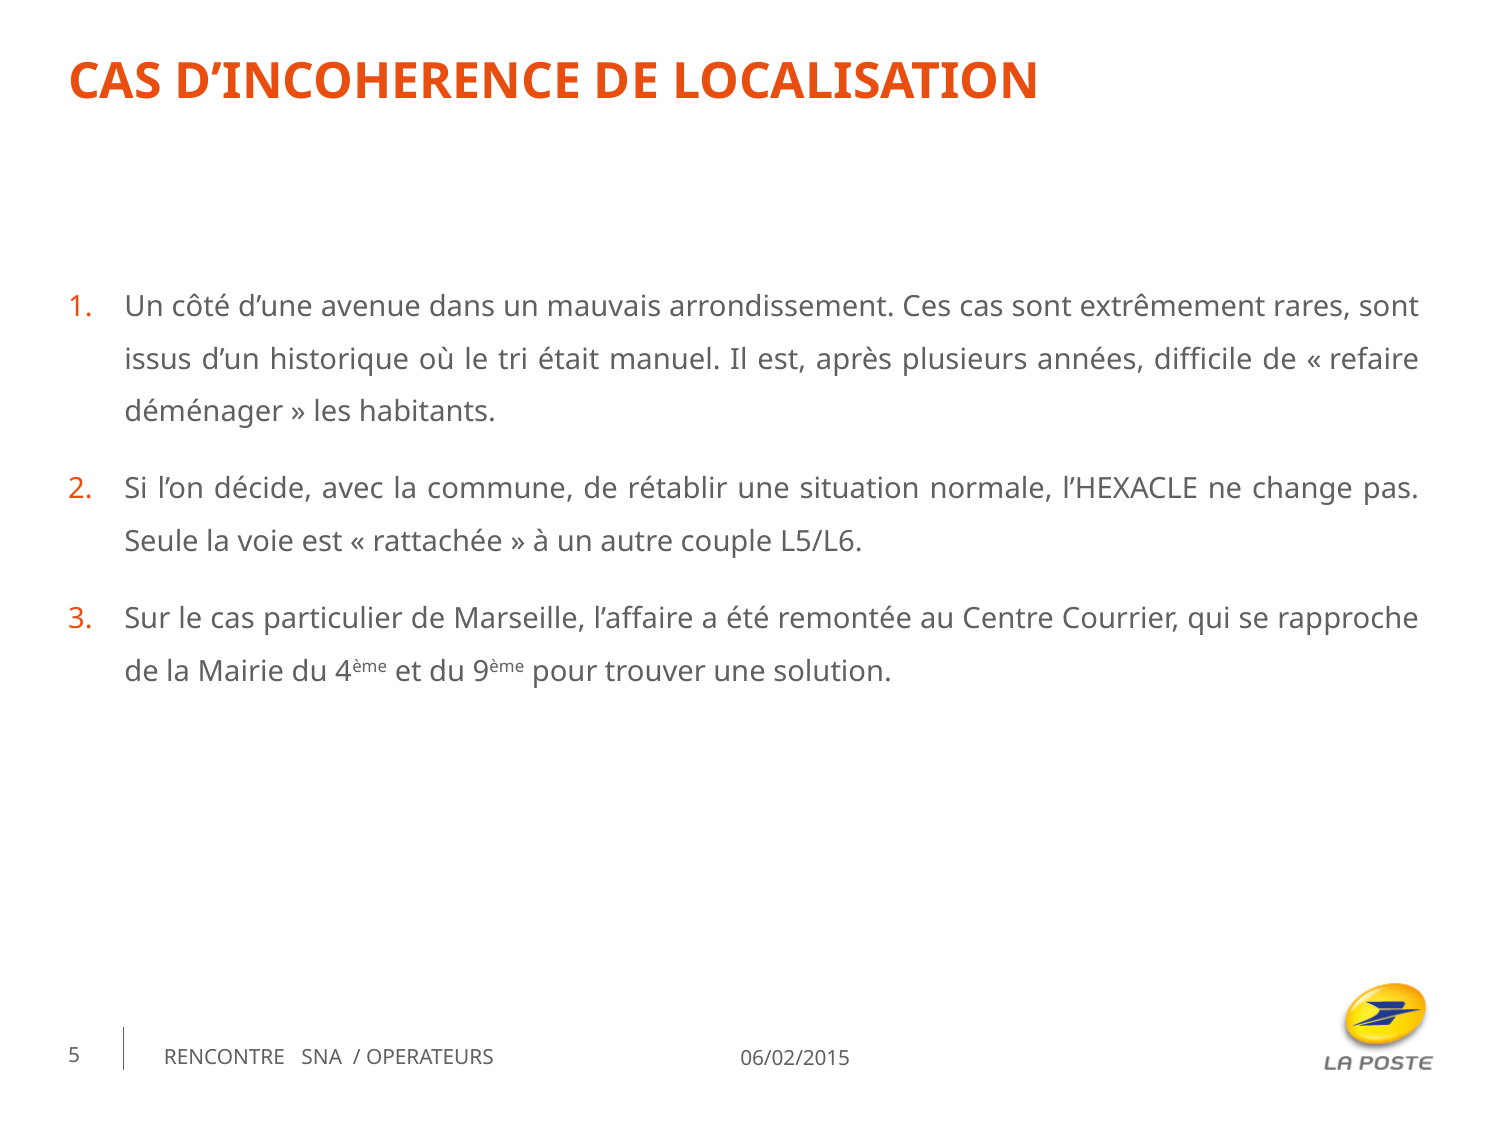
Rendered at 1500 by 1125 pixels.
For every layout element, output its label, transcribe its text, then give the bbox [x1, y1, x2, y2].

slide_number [620, 1017, 971, 1078]
title CAS d’INCOHERENCE DE LOCALISATION [53, 40, 1436, 197]
list Un côté d’une avenue dans un mauvais arrondissement. Ces cas sont extrêmement rares, sont issus d’un historique où le tri était manuel. Il est, après plusieurs années, difficile de « refaire déménager » les habitants. Si l’on décide, avec la commune, de rétablir une situation normale, l’HEXACLE ne change pas. Seule la voie est « rattachée » à un autre couple L5/L6. Sur le cas particulier de Marseille, l’affaire a été remontée au Centre Courrier, qui se rapproche de la Mairie du 4ème et du 9ème pour trouver une solution. [53, 262, 1436, 965]
slide_number 5 [53, 1017, 124, 1078]
text_box Rencontre sna / operateurs [148, 1016, 646, 1077]
picture [1285, 952, 1468, 1096]
